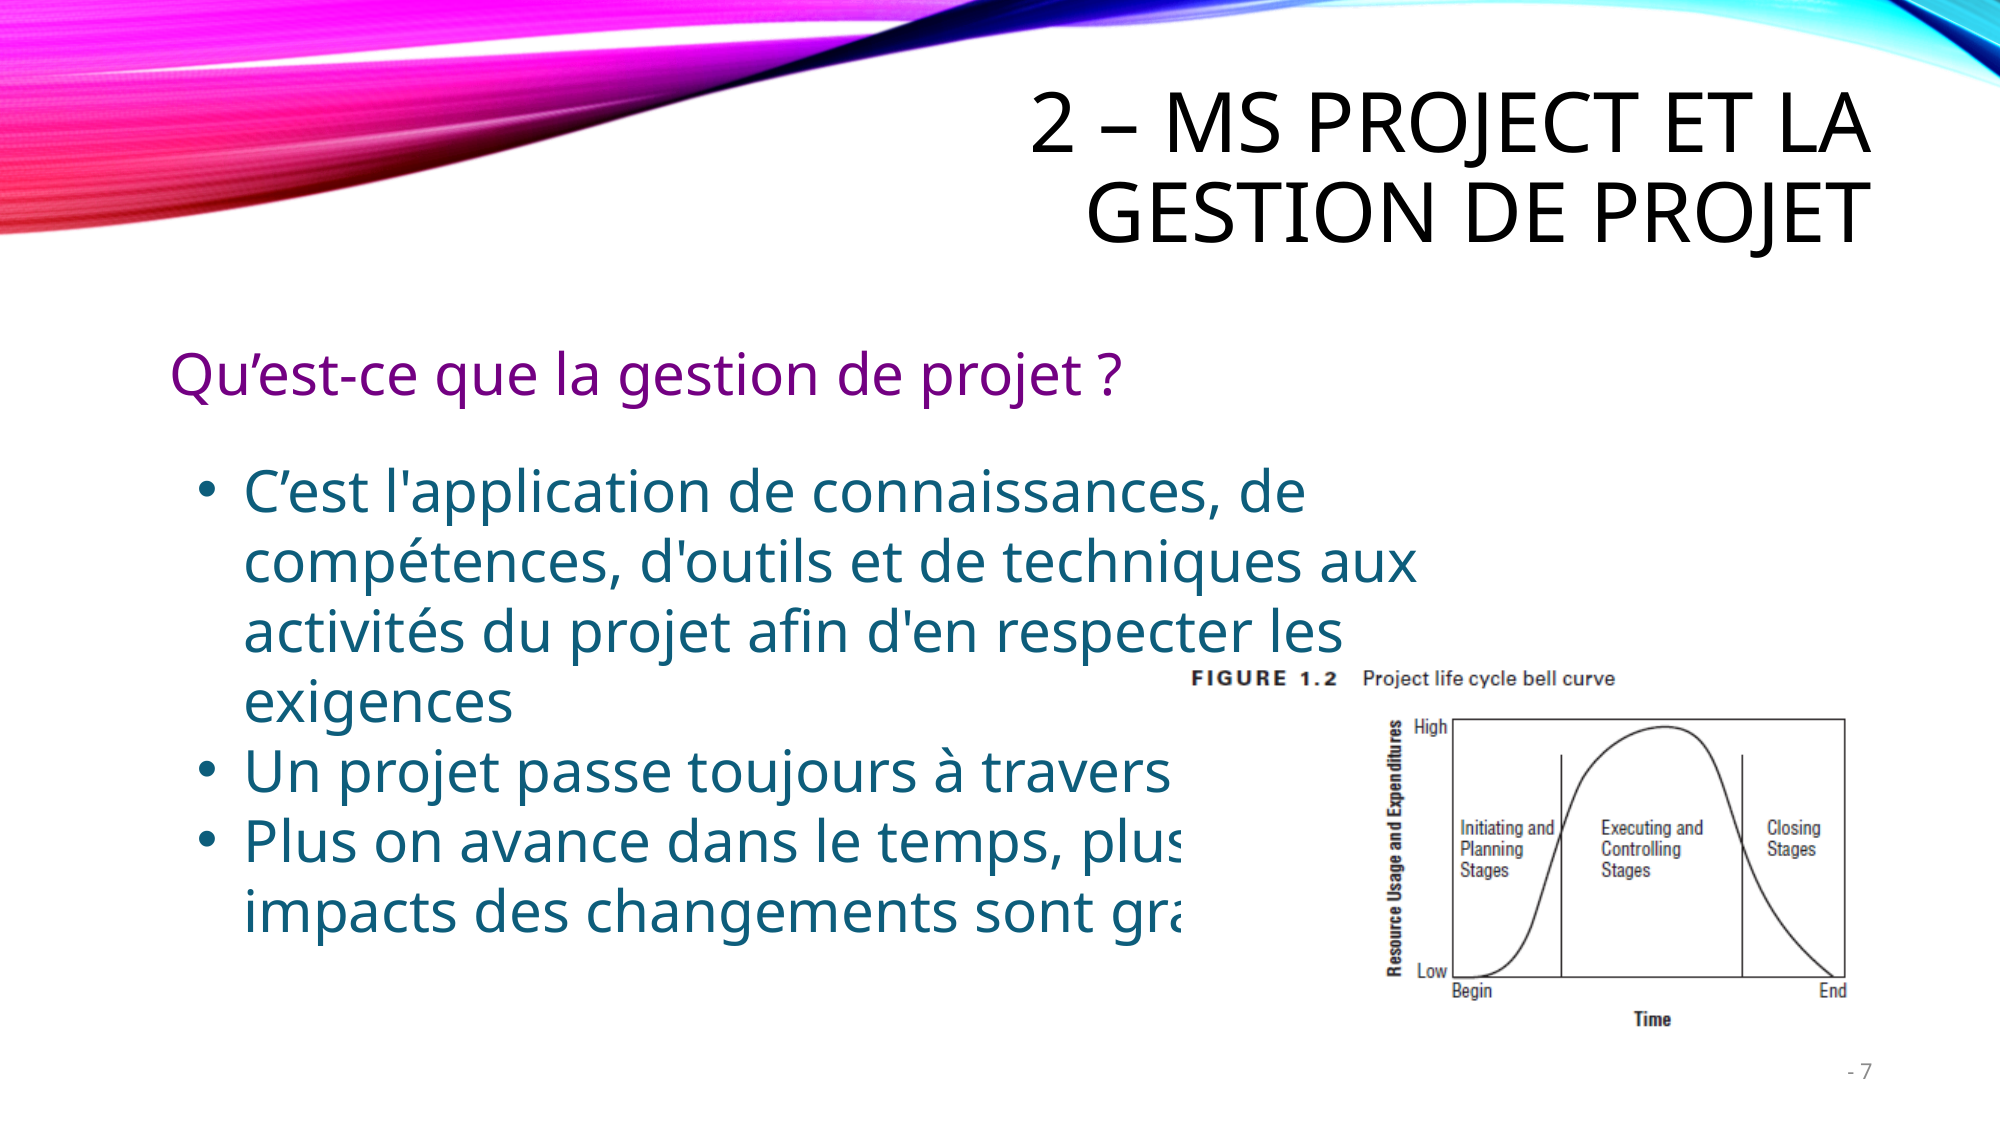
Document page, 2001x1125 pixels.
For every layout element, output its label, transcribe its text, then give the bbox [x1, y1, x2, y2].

title 2 – MS Project et la gestion de projet [638, 64, 1888, 277]
picture [1910, 0, 2000, 45]
text_box C’est l'application de connaissances, de compétences, d'outils et de techniques aux activités du projet afin d'en respecter les exigences Un projet passe toujours à travers 5 phases Plus on avance dans le temps, plus les impacts des changements sont grands [182, 446, 1604, 951]
picture [1181, 657, 1888, 1043]
picture [0, 0, 2000, 237]
text_box Qu’est-ce que la gestion de projet ? [154, 259, 1841, 415]
slide_number 7 [1808, 1043, 1888, 1103]
picture [1890, 0, 2000, 75]
